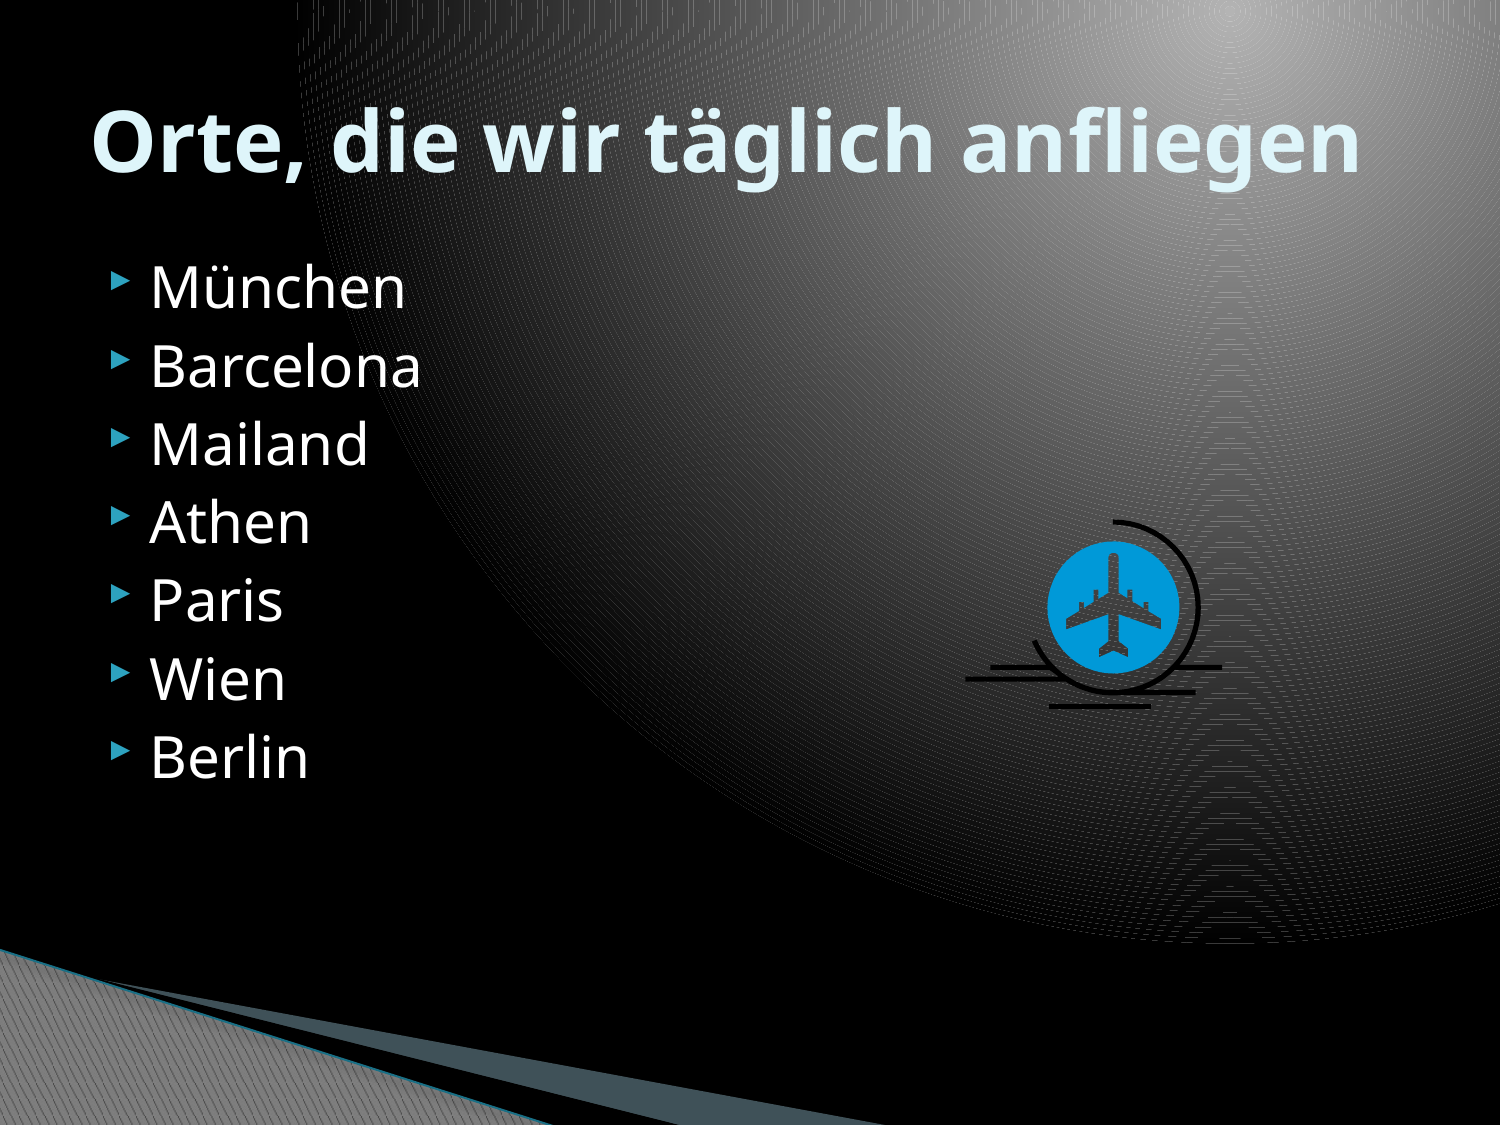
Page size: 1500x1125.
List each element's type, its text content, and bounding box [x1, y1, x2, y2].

title Orte, die wir täglich anfliegen [75, 45, 1425, 233]
picture [0, 952, 543, 1125]
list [965, 519, 1223, 710]
list München Barcelona Mailand Athen Paris Wien Berlin [75, 243, 738, 986]
